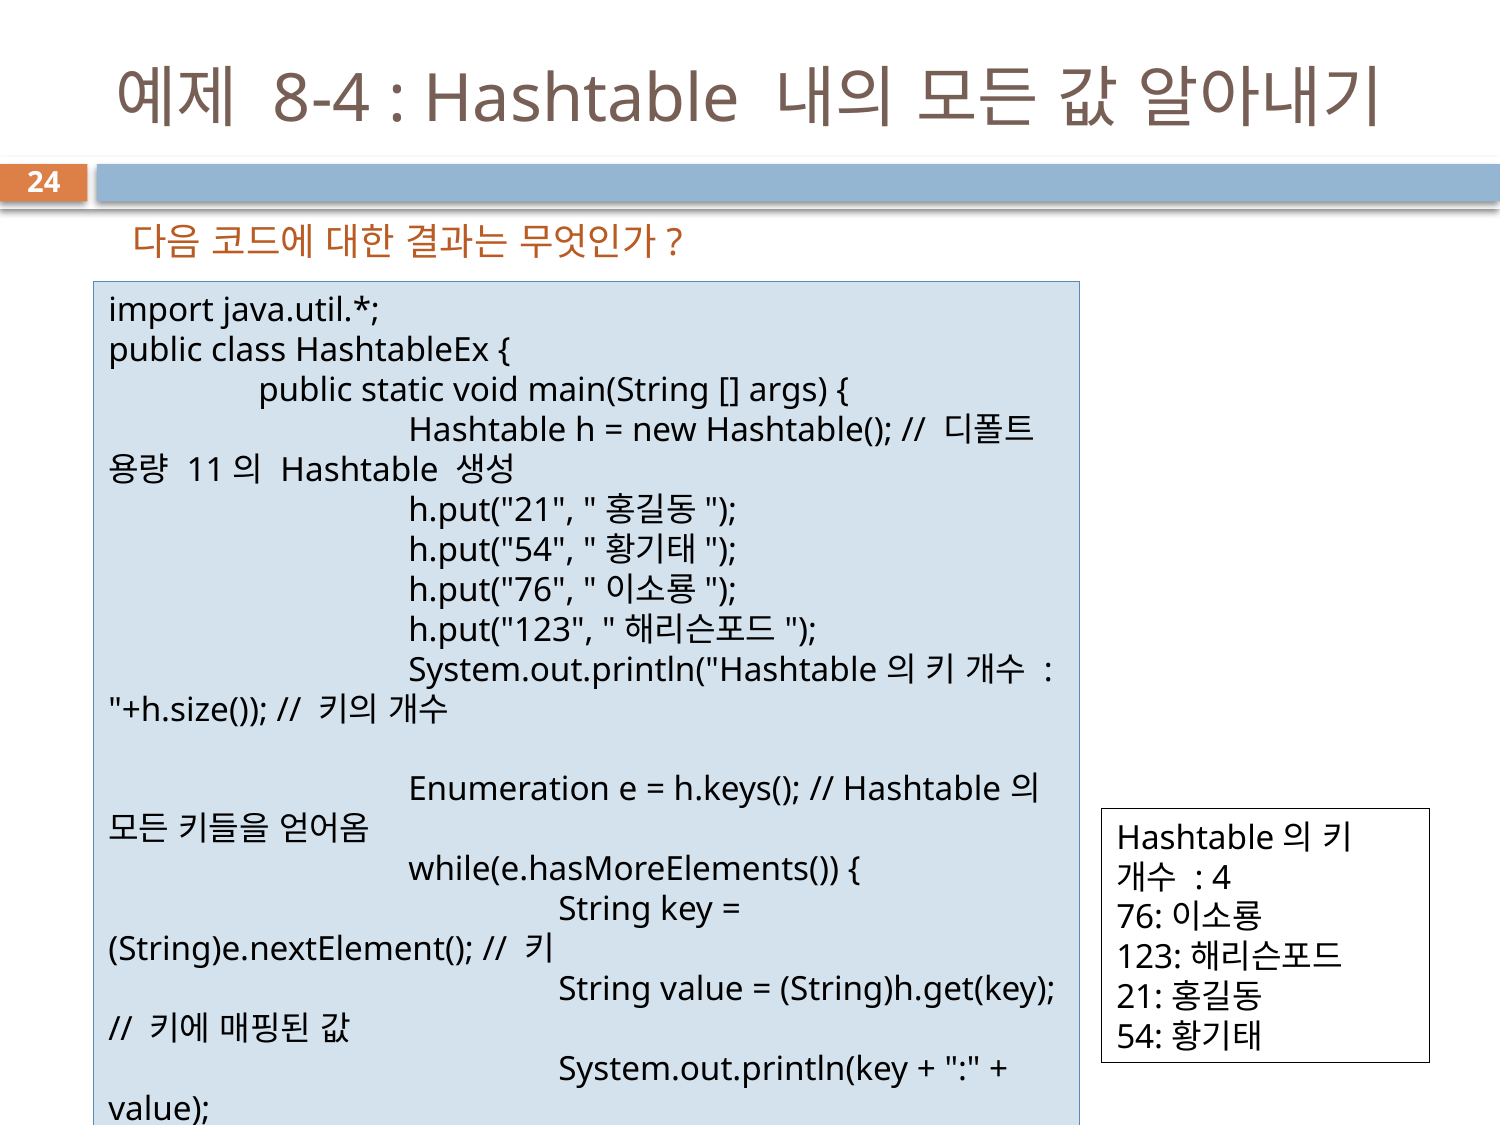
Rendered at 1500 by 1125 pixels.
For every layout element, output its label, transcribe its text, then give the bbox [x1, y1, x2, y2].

text_box Hashtable의 키 개수 : 4 76:이소룡 123:해리슨포드 21:홍길동 54:황기태 [1101, 808, 1430, 1063]
text_box import java.util.*; public class HashtableEx { public static void main(String [] args) { Hashtable h = new Hashtable(); // 디폴트 용량 11의 Hashtable 생성 h.put("21", "홍길동"); h.put("54", "황기태"); h.put("76", "이소룡"); h.put("123", "해리슨포드"); System.out.println("Hashtable의 키 개수 : "+h.size()); // 키의 개수 Enumeration e = h.keys(); // Hashtable의 모든 키들을 얻어옴 while(e.hasMoreElements()) { String key = (String)e.nextElement(); // 키 String value = (String)h.get(key); // 키에 매핑된 값 System.out.println(key + ":" + value); } } } [93, 281, 1080, 1125]
slide_number 24 [0, 162, 88, 203]
title 예제 8-4 : Hashtable 내의 모든 값 알아내기 [100, 37, 1438, 153]
text_box 다음 코드에 대한 결과는 무엇인가? [117, 210, 698, 271]
